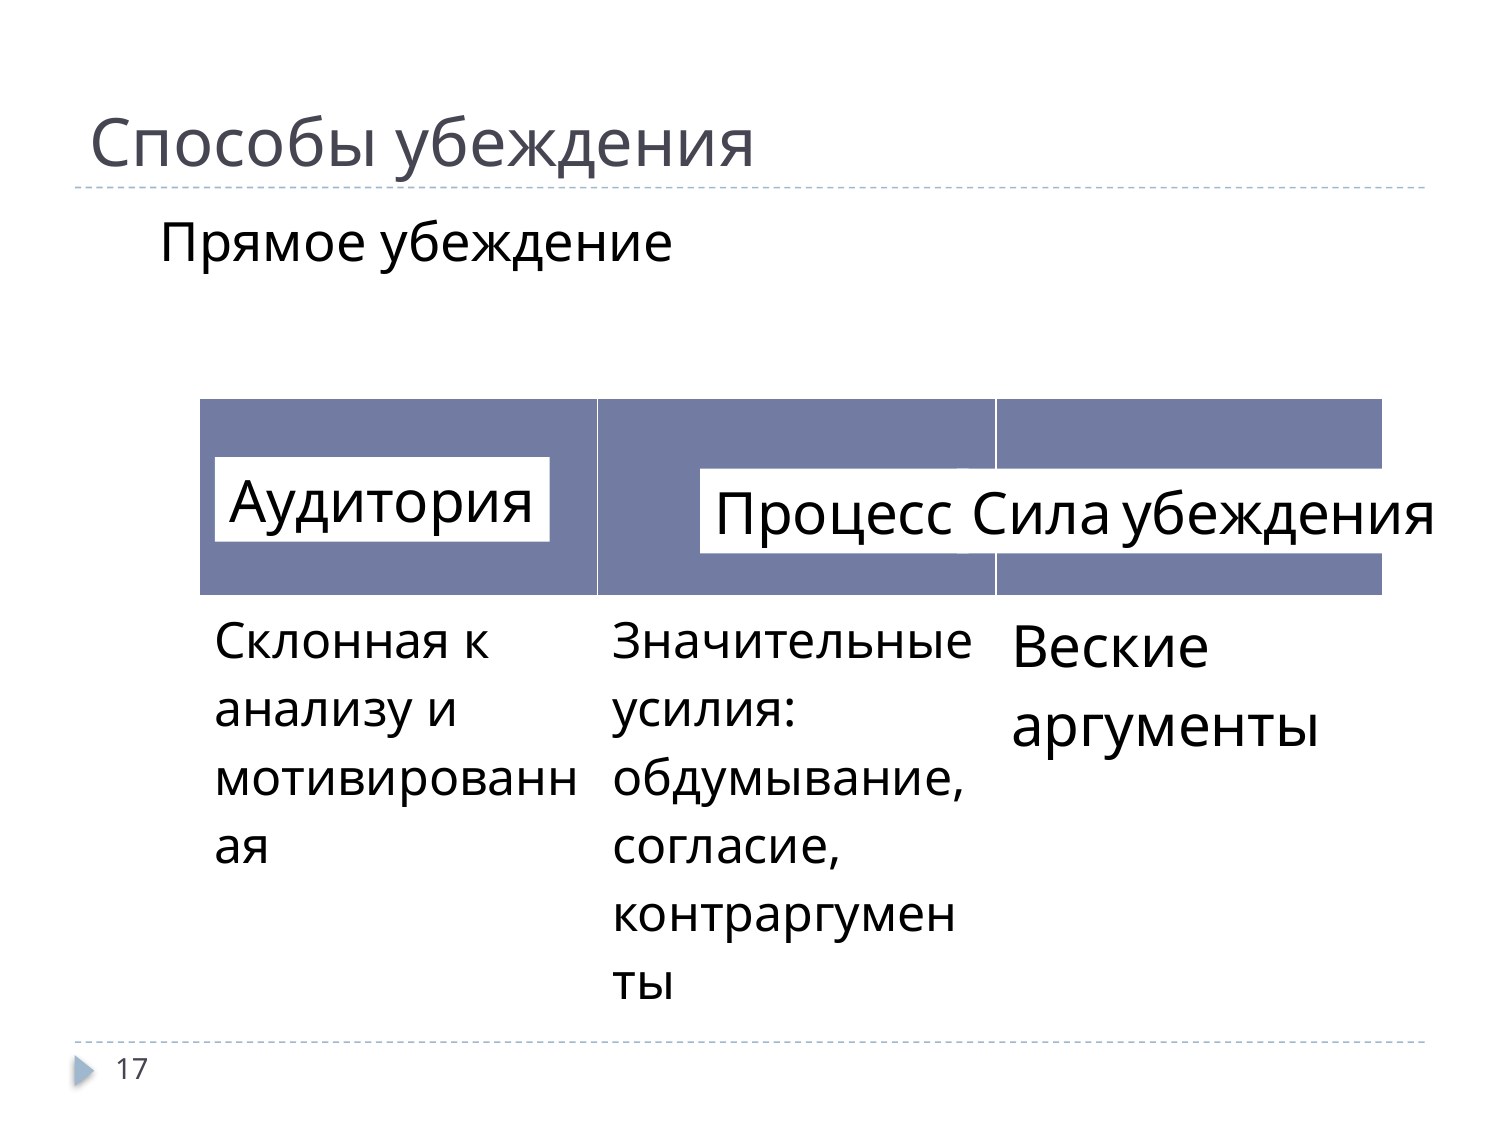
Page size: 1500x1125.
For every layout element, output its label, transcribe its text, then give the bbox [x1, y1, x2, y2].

table_header [200, 399, 597, 595]
table_cell Склонная к анализу и мотивированная [200, 600, 597, 1021]
title Способы убеждения [75, 24, 1425, 188]
text_box Сила убеждения [956, 468, 1452, 554]
text_box Аудитория [214, 457, 550, 542]
text_box Процесс [700, 468, 956, 554]
table_cell Значительные усилия: обдумывание, согласие, контраргументы [598, 600, 995, 1021]
table_header [598, 399, 995, 595]
text_box [1171, 554, 1180, 577]
slide_number 17 [100, 1042, 426, 1103]
list Прямое убеждение [75, 200, 1425, 1010]
table_cell Веские аргументы [997, 600, 1382, 1021]
table_header [997, 554, 1382, 595]
table_header [997, 399, 1382, 468]
